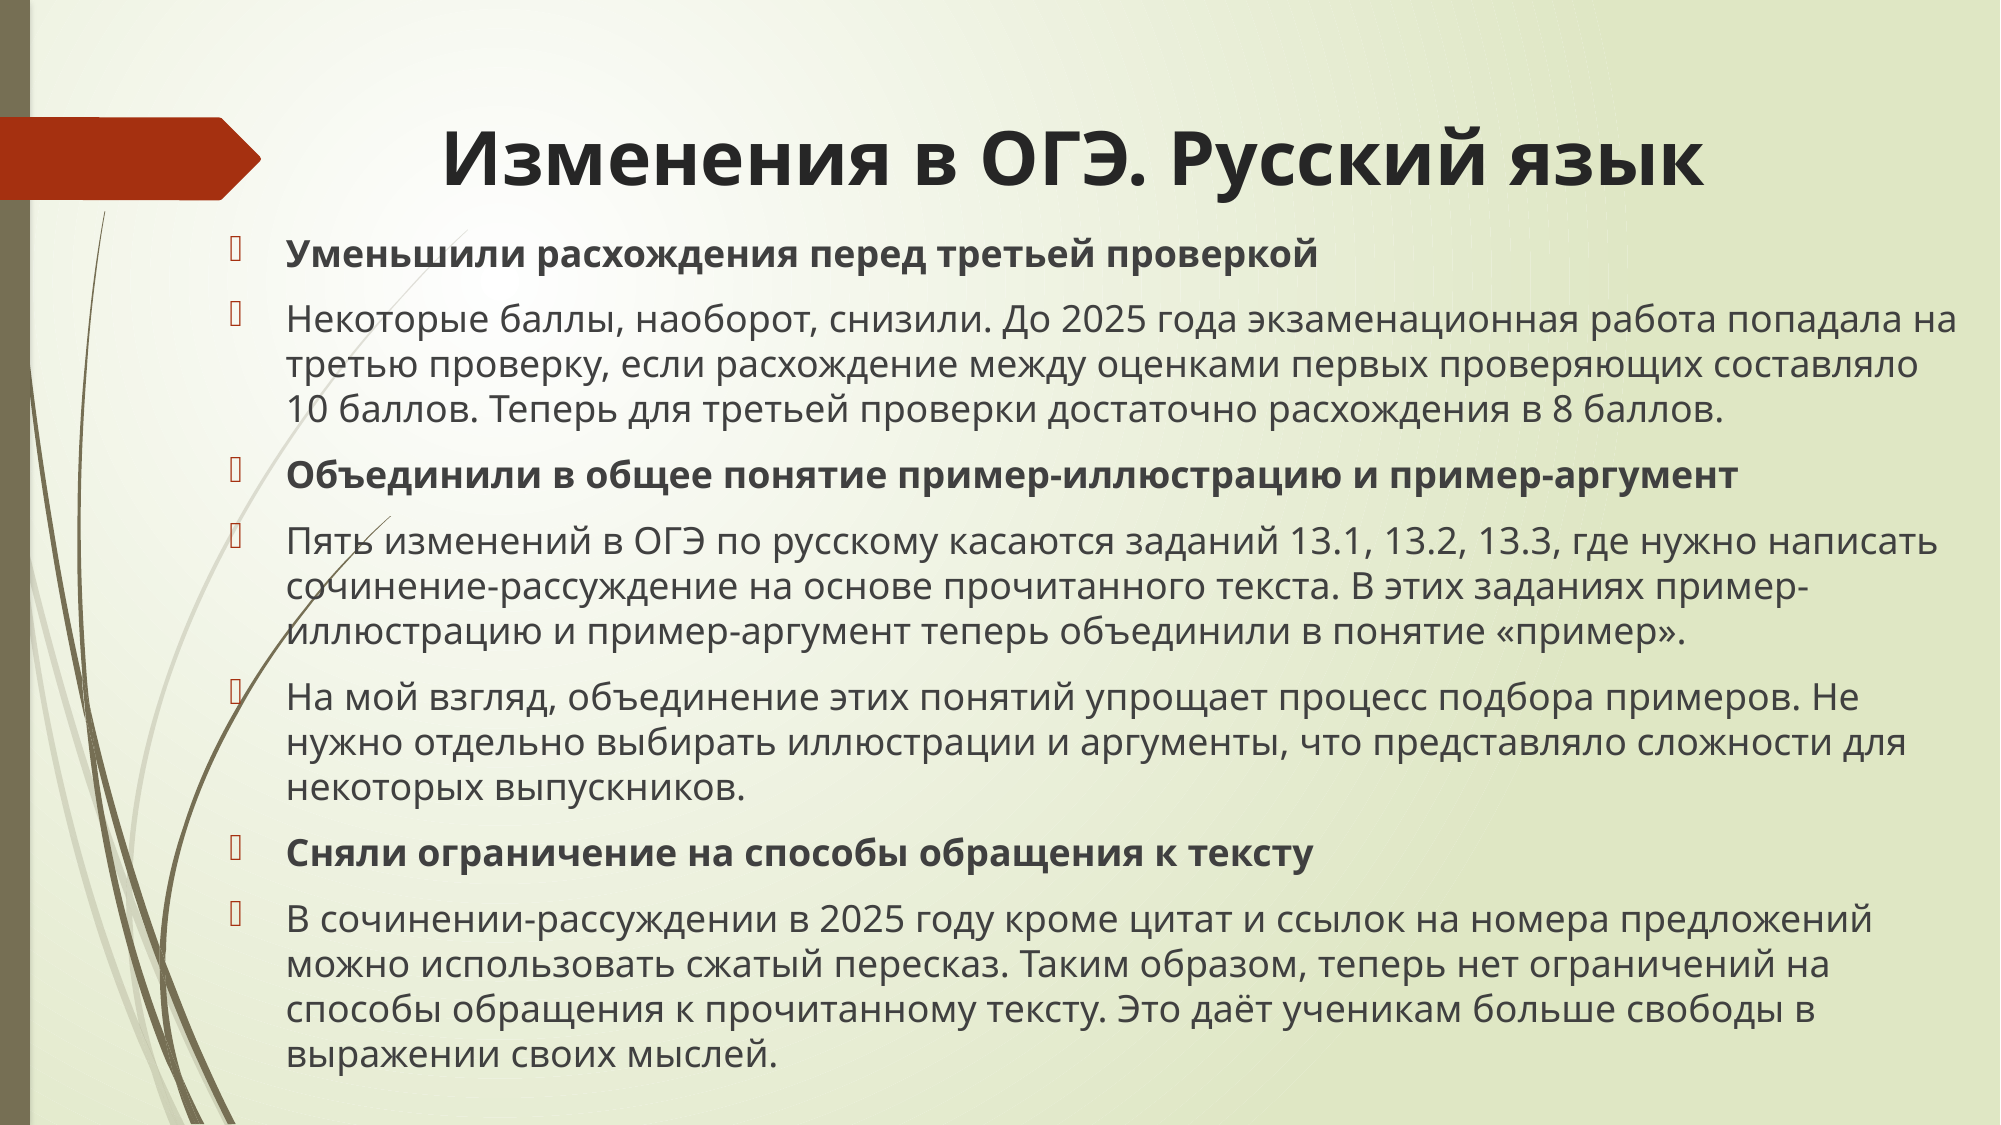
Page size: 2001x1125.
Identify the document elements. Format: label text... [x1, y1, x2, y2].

title Изменения в ОГЭ. Русский язык [425, 102, 1888, 222]
list Уменьшили расхождения перед третьей проверкой Некоторые баллы, наоборот, снизили. До 2025 года экзаменационная работа попадала на третью проверку, если расхождение между оценками первых проверяющих составляло 10 баллов. Теперь для третьей проверки достаточно расхождения в 8 баллов. Объединили в общее понятие пример-иллюстрацию и пример-аргумент Пять изменений в ОГЭ по русскому касаются заданий 13.1, 13.2, 13.3, где нужно написать сочинение-рассуждение на основе прочитанного текста. В этих заданиях пример-иллюстрацию и пример-аргумент теперь объединили в понятие «пример». На мой взгляд, объединение этих понятий упрощает процесс подбора примеров. Не нужно отдельно выбирать иллюстрации и аргументы, что представляло сложности для некоторых выпускников. Сняли ограничение на способы обращения к тексту В сочинении-рассуждении в 2025 году кроме цитат и ссылок на номера предложений можно использовать сжатый пересказ. Таким образом, теперь нет ограничений на способы обращения к прочитанному тексту. Это даёт ученикам больше свободы в выражении своих мыслей. [214, 222, 1978, 1125]
